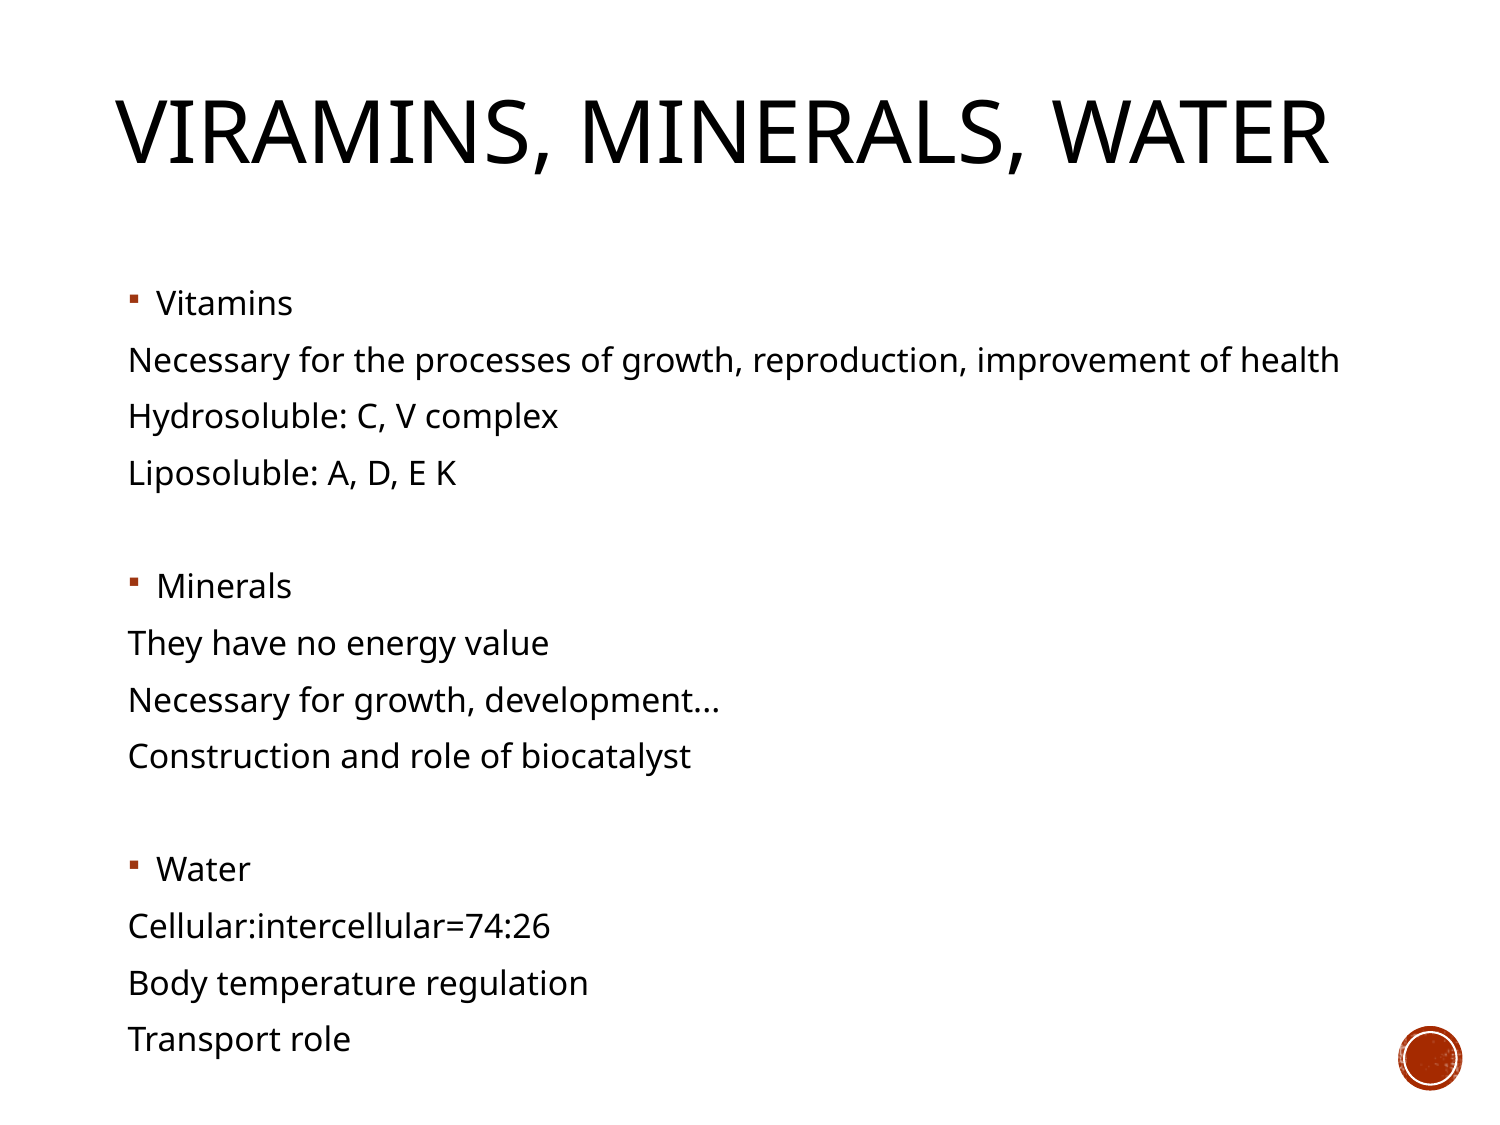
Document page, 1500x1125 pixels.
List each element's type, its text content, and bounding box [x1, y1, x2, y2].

title Viramins, Minerals, water [100, 3, 1376, 268]
list Vitamins Necessary for the processes of growth, reproduction, improvement of health Hydrosoluble: C, V complex Liposoluble: A, D, E K Minerals They have no energy value Necessary for growth, development... Construction and role of biocatalyst Water Cellular:intercellular=74:26 Body temperature regulation Transport role [112, 278, 1388, 1071]
